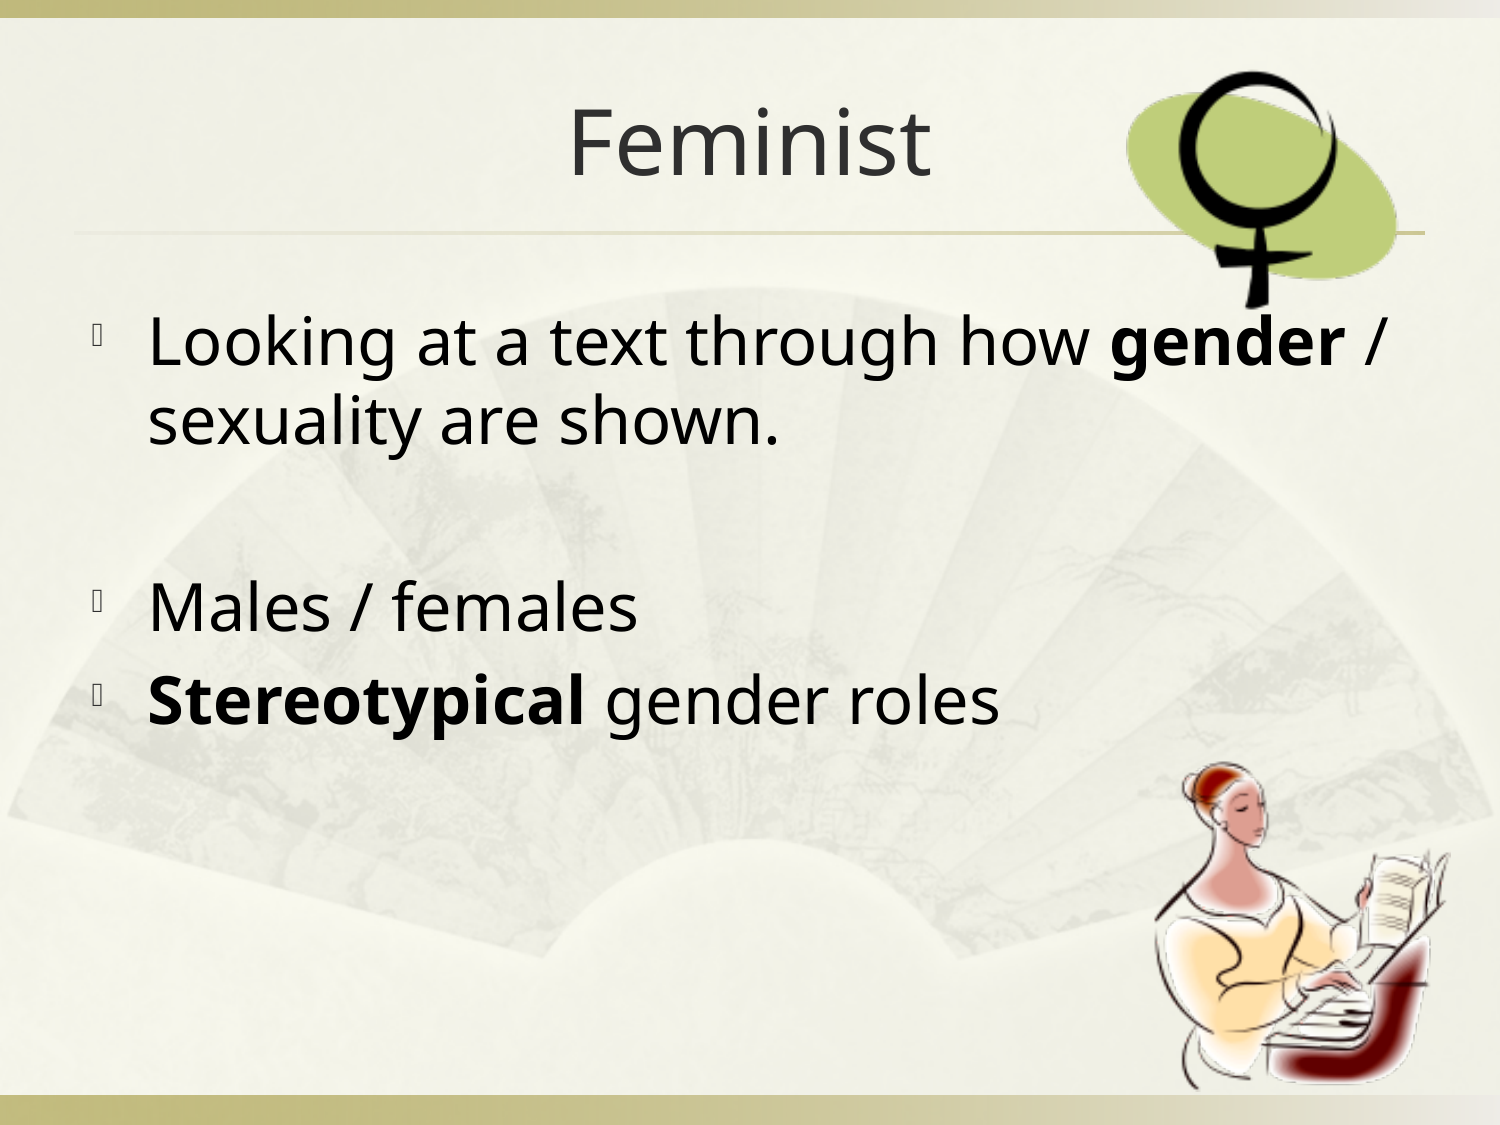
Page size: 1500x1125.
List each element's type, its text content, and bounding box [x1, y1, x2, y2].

picture [1151, 760, 1452, 1092]
list Looking at a text through how gender / sexuality are shown. Males / females Stereotypical gender roles [76, 290, 1427, 1060]
picture [1124, 61, 1407, 312]
title Feminist [74, 44, 1426, 233]
